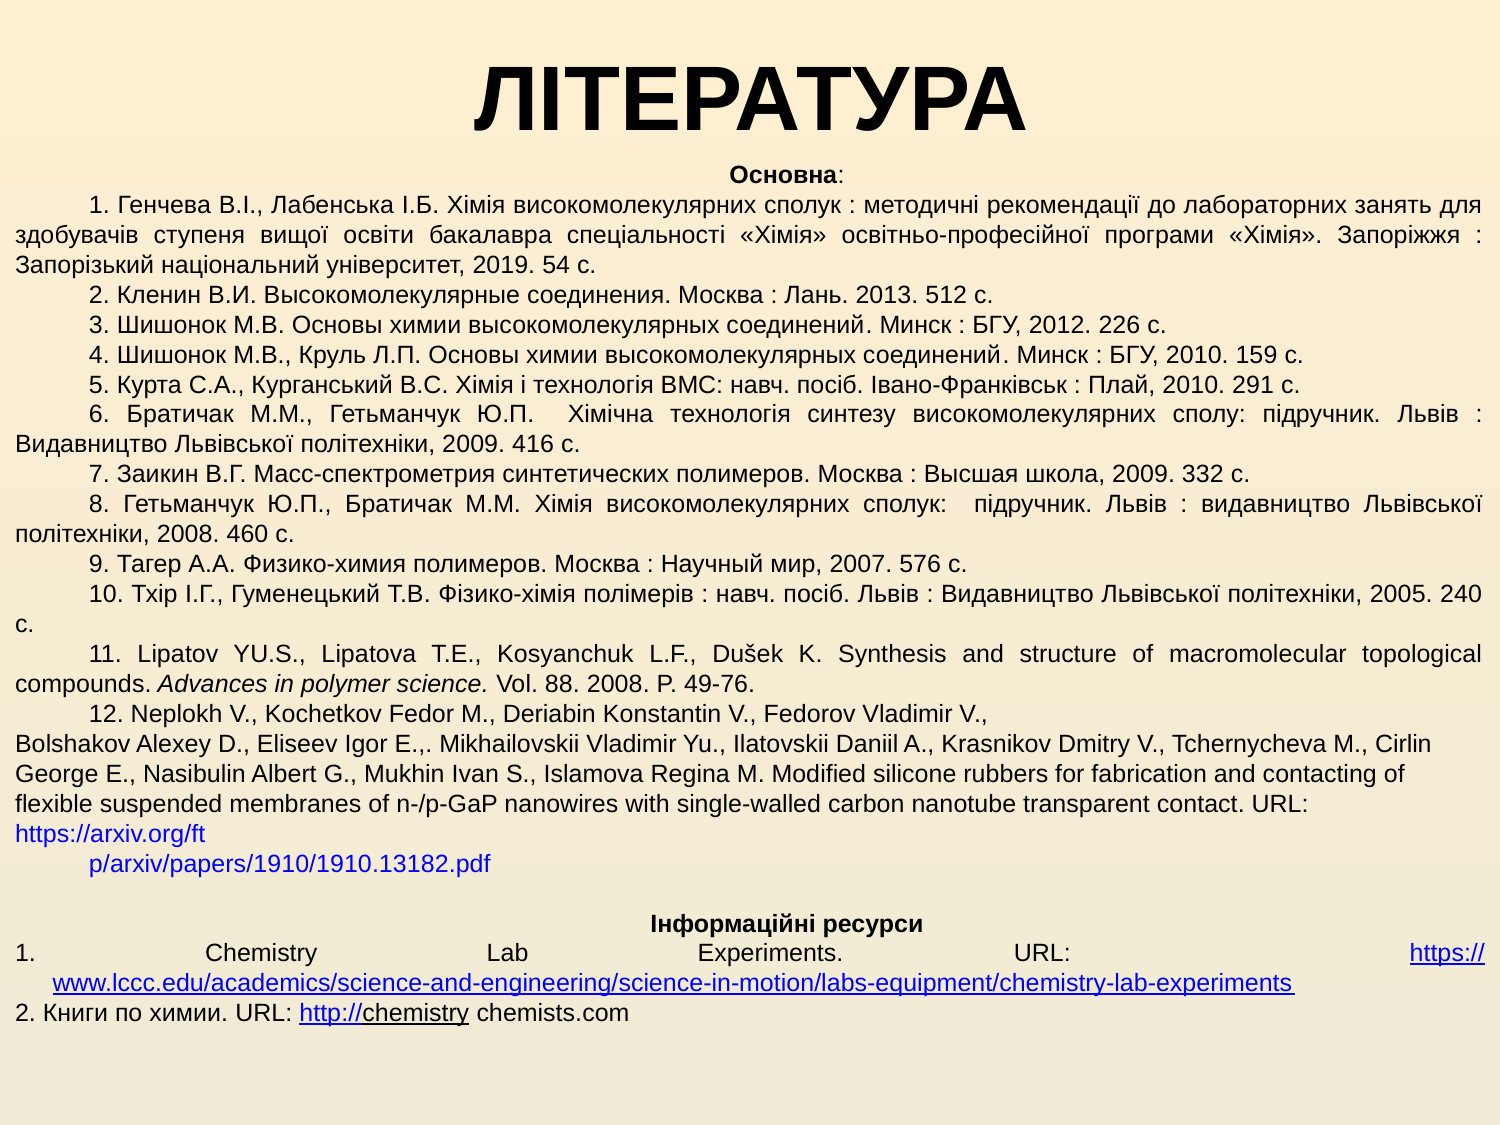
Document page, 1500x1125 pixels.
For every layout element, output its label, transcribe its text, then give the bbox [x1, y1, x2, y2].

title ЛІТЕРАТУРА [76, 0, 1427, 151]
text_box Основна: 1. Генчева В.І., Лабенська І.Б. Хімія високомолекулярних сполук : методичні рекомендації до лабораторних занять для здобувачів ступеня вищої освіти бакалавра спеціальності «Хімія» освітньо-професійної програми «Хімія». Запоріжжя : Запорізький національний університет, 2019. 54 с. 2. Кленин В.И. Высокомолекулярные соединения. Москва : Лань. 2013. 512 с. 3. Шишонок М.В. Основы химии высокомолекулярных соединений. Минск : БГУ, 2012. 226 с. 4. Шишонок М.В., Круль Л.П. Основы химии высокомолекулярных соединений. Минск : БГУ, 2010. 159 с. 5. Курта С.А., Курганський В.С. Хімія і технологія ВМС: навч. посіб. Івано-Франківськ : Плай, 2010. 291 с. 6. Братичак М.М., Гетьманчук Ю.П. Хімічна технологія синтезу високомолекулярних сполу: підручник. Львів : Видавництво Львівської політехніки, 2009. 416 с. 7. Заикин В.Г. Масс-спектрометрия синтетических полимеров. Москва : Высшая школа, 2009. 332 с. 8. Гетьманчук Ю.П., Братичак М.М. Хімія високомолекулярних сполук: підручник. Львів : видавництво Львівської політехніки, 2008. 460 с. 9. Тагер А.А. Физико-химия полимеров. Москва : Научный мир, 2007. 576 с. 10. Тхір І.Г., Гуменецький Т.В. Фізико-хімія полімерів : навч. посіб. Львів : Видавництво Львівської політехніки, 2005. 240 с. 11. Lipatov YU.S., Lipatova T.E., Kosyanchuk L.F., Dušek K. Synthesis and structure of macromolecular topological compounds. Advances in polymer science. Vol. 88. 2008. P. 49-76. 12. Neplokh V., Kochetkov Fedor M., Deriabin Konstantin V., Fedorov Vladimir V., Bolshakov Alexey D., Eliseev Igor E.,. Mikhailovskii Vladimir Yu., Ilatovskii Daniil A., Krasnikov Dmitry V., Tchernycheva M., Cirlin George E., Nasibulin Albert G., Mukhin Ivan S., Islamova Regina M. Modified silicone rubbers for fabrication and contacting of flexible suspended membranes of n-/p-GaP nanowires with single-walled carbon nanotube transparent contact. URL: https://arxiv.org/ft p/arxiv/papers/1910/1910.13182.pdf Інформаційні ресурси 1. Chemistry Lab Experiments. URL: https://www.lccc.edu/academics/science-and-engineering/science-in-motion/labs-equipment/chemistry-lab-experiments 2. Книги по химии. URL: http://chemistry chemists.com [0, 151, 1500, 1090]
